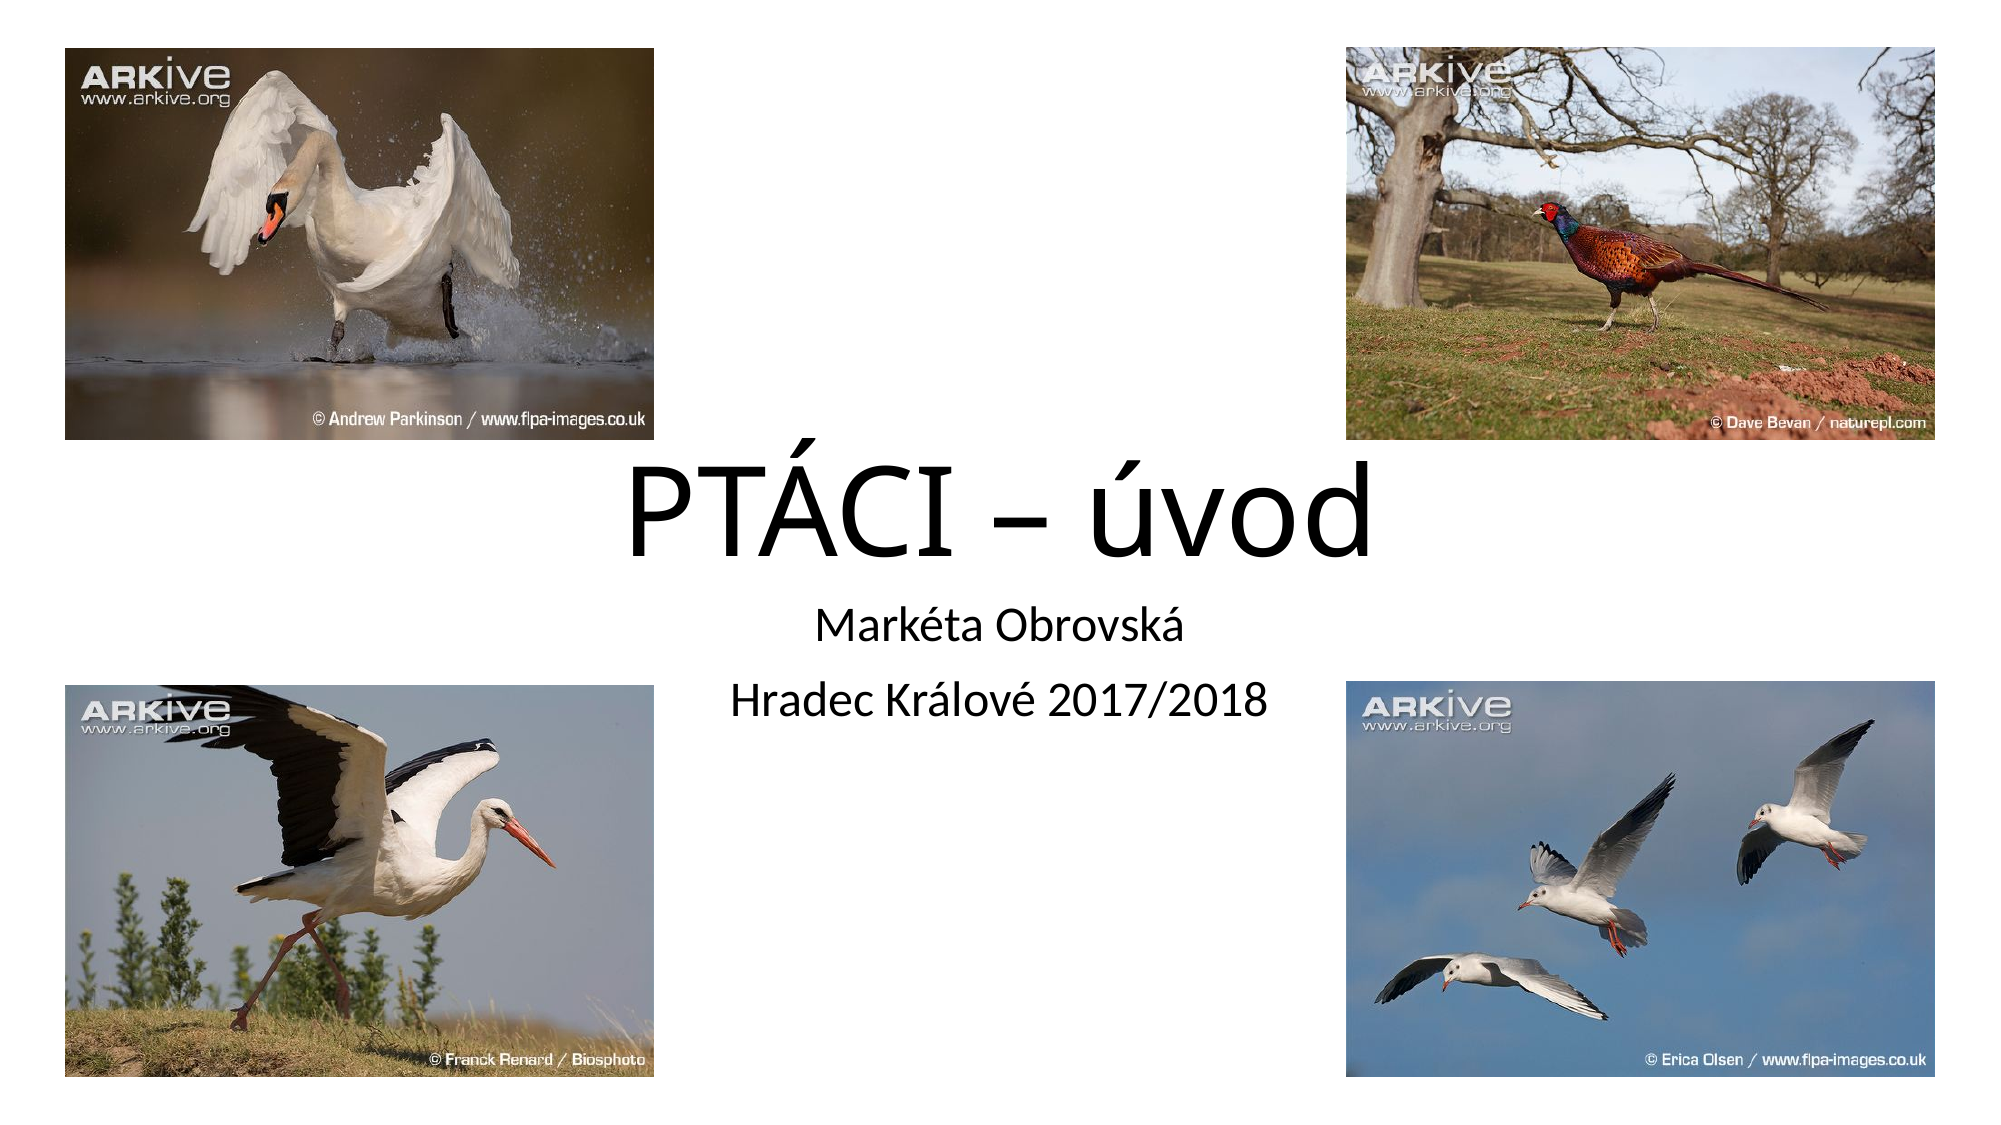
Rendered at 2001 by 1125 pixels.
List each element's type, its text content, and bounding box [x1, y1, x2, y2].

picture [1346, 47, 1935, 440]
title PTÁCI – úvod [249, 199, 1750, 590]
picture [65, 685, 654, 1077]
subtitle Markéta Obrovská Hradec Králové 2017/2018 [249, 590, 1750, 863]
picture [1346, 681, 1935, 1077]
picture [65, 47, 654, 440]
